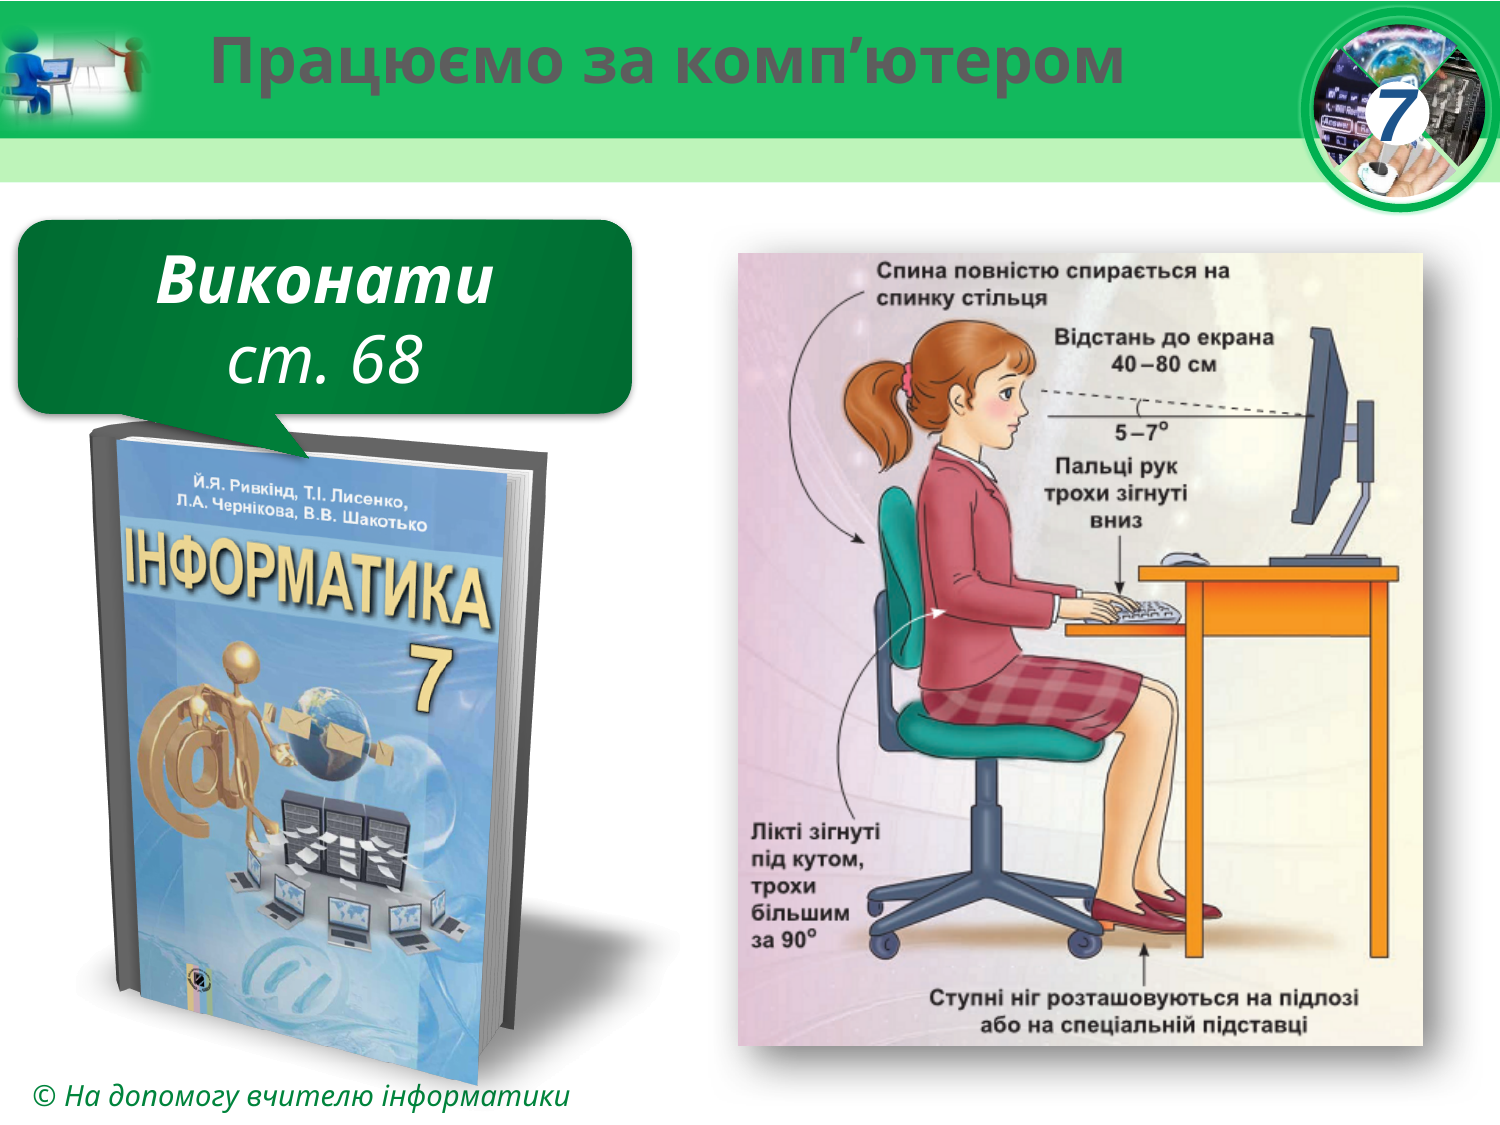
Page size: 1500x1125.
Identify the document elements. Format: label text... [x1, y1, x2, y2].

picture [1338, 135, 1457, 198]
picture [0, 16, 160, 142]
picture [737, 252, 1423, 1046]
text_box Виконати ст. 68 [17, 219, 632, 420]
picture [1407, 24, 1486, 167]
picture [1313, 105, 1372, 169]
title Працюємо за комп’ютером [193, 11, 1407, 105]
picture [76, 420, 680, 1112]
